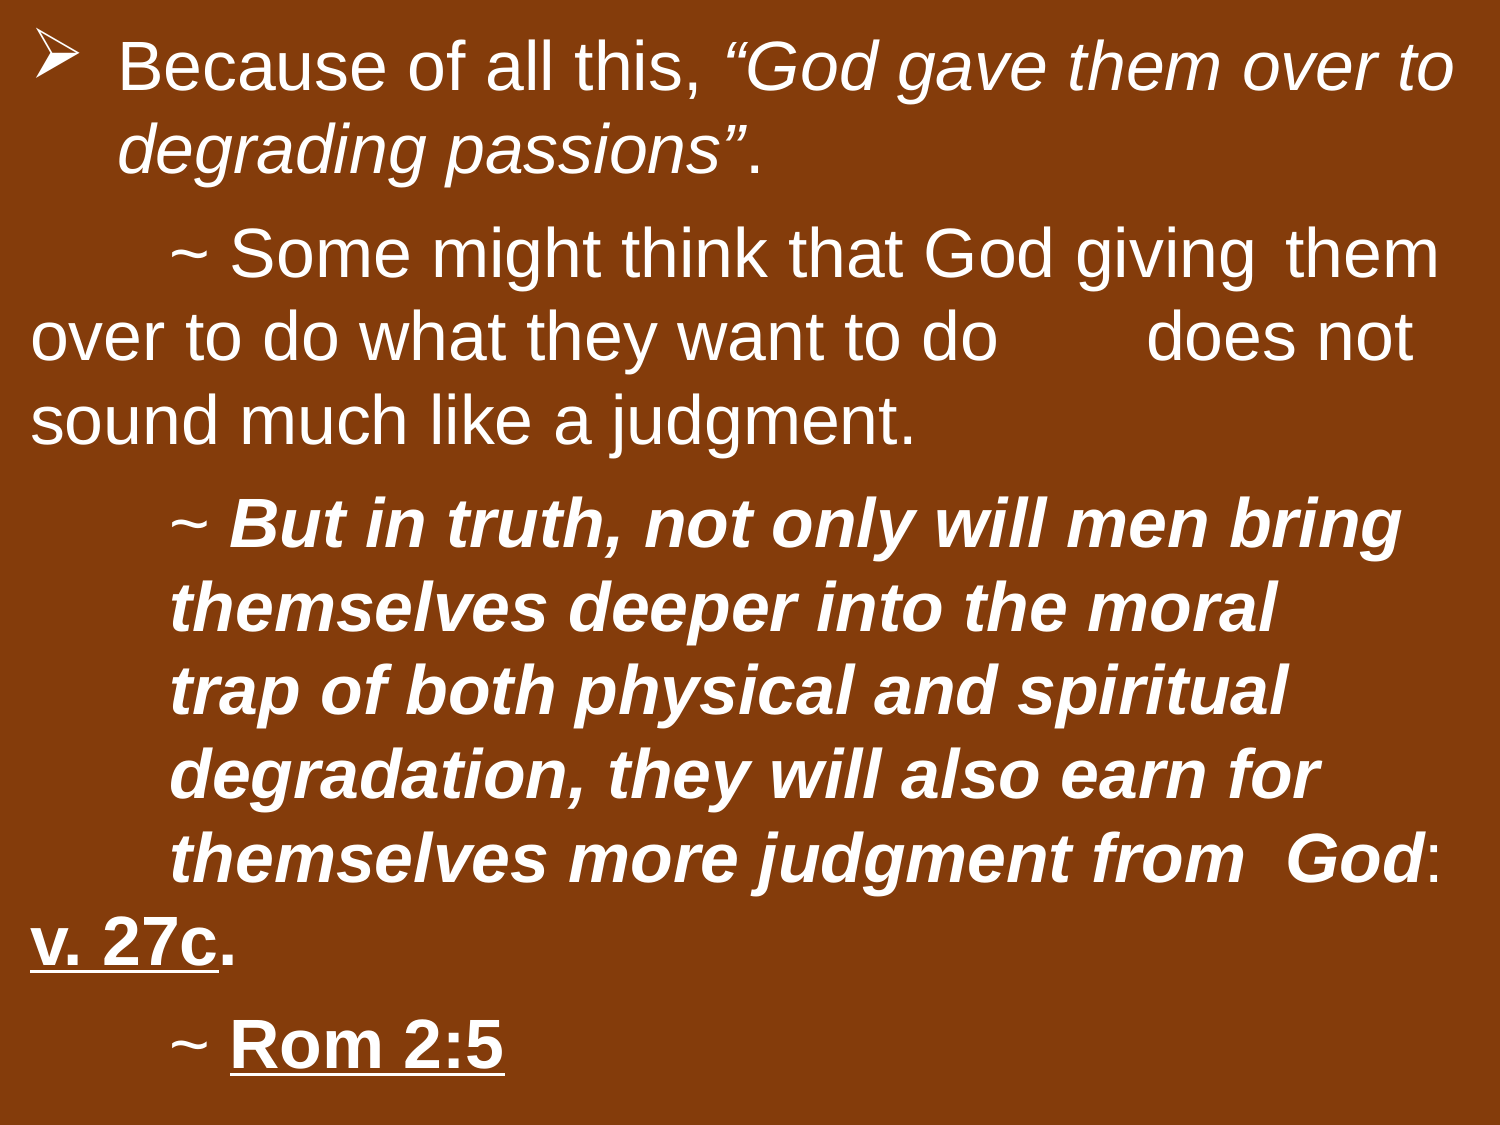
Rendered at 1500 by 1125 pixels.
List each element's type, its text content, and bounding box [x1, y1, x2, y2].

subtitle Because of all this, “God gave them over to degrading passions”. ~ Some might think that God giving them over to do what they want to do does not sound much like a judgment. ~ But in truth, not only will men bring themselves deeper into the moral trap of both physical and spiritual degradation, they will also earn for themselves more judgment from God: v. 27c. ~ Rom 2:5 [15, 13, 1485, 1110]
